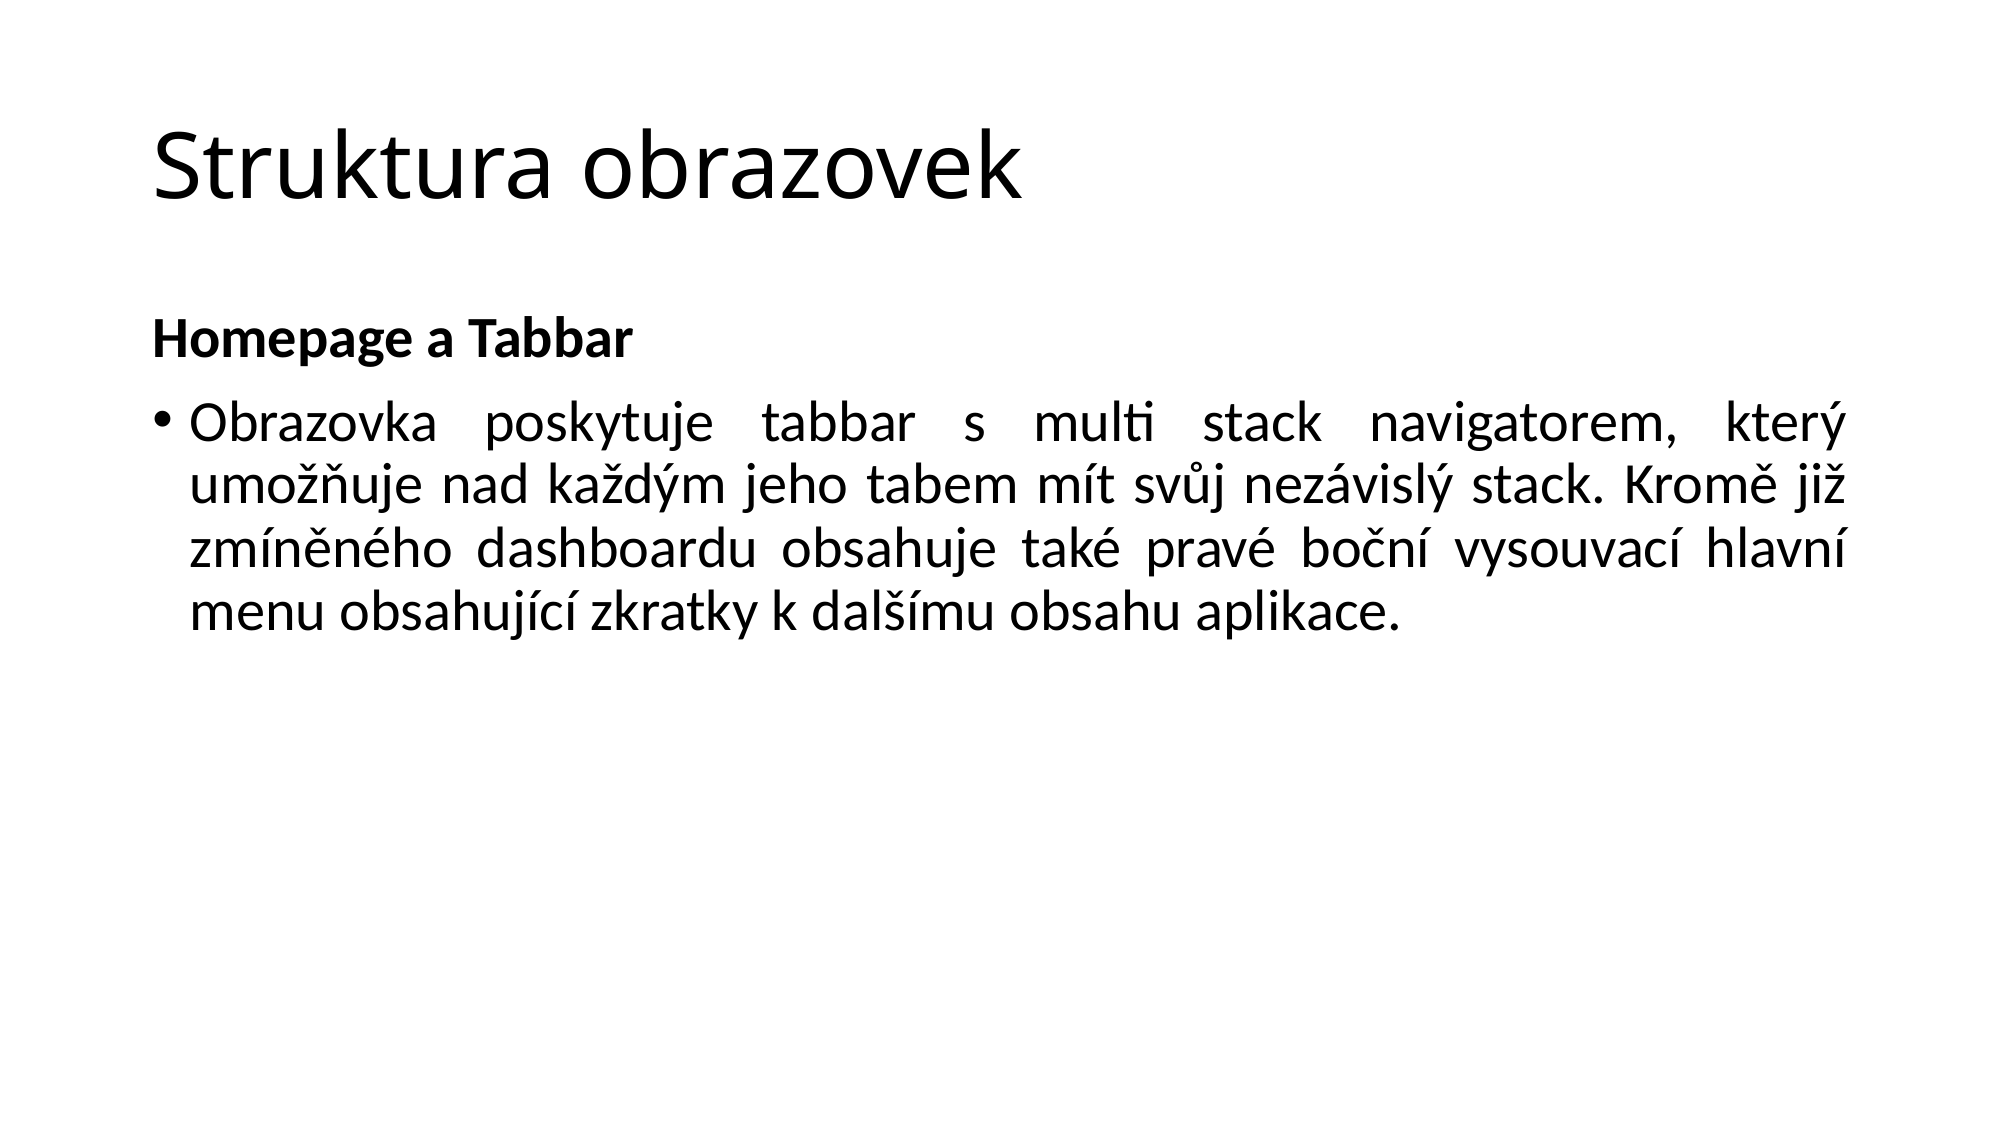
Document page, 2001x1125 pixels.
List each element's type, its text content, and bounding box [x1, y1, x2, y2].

title Struktura obrazovek [137, 59, 1863, 278]
list Homepage a Tabbar Obrazovka poskytuje tabbar s multi stack navigatorem, který umožňuje nad každým jeho tabem mít svůj nezávislý stack. Kromě již zmíněného dashboardu obsahuje také pravé boční vysouvací hlavní menu obsahující zkratky k dalšímu obsahu aplikace. [137, 299, 1863, 1014]
